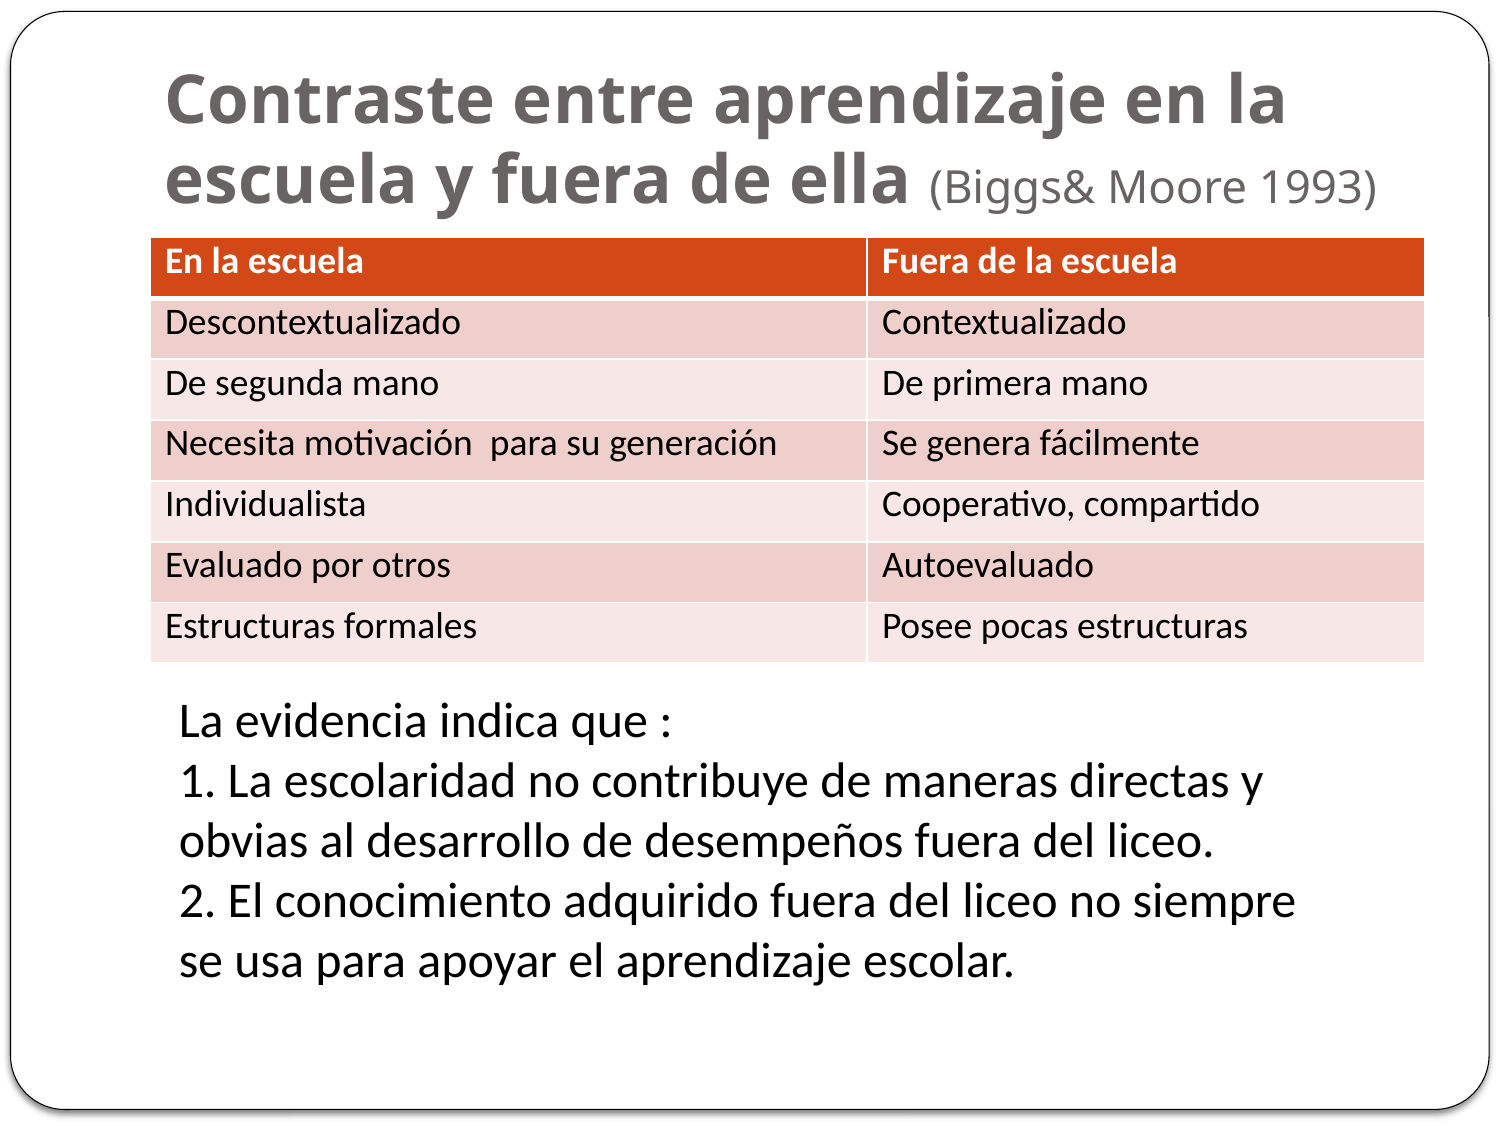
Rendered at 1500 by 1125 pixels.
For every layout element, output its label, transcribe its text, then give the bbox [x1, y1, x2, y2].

table_cell Estructuras formales [151, 603, 866, 662]
text_box La evidencia indica que : 1. La escolaridad no contribuye de maneras directas y obvias al desarrollo de desempeños fuera del liceo. 2. El conocimiento adquirido fuera del liceo no siempre se usa para apoyar el aprendizaje escolar. [164, 679, 1360, 995]
table_cell Se genera fácilmente [868, 421, 1424, 480]
table_cell Individualista [151, 482, 866, 541]
table_header En la escuela [151, 238, 866, 296]
table_cell Contextualizado [868, 301, 1424, 358]
table_cell Necesita motivación para su generación [151, 421, 866, 480]
table_cell Autoevaluado [868, 543, 1424, 602]
title Contraste entre aprendizaje en la escuela y fuera de ella (Biggs& Moore 1993) [150, 45, 1425, 233]
table_cell De primera mano [868, 360, 1424, 419]
table_cell De segunda mano [151, 360, 866, 419]
table_cell Descontextualizado [151, 301, 866, 358]
table_cell Cooperativo, compartido [868, 482, 1424, 541]
table_header Fuera de la escuela [868, 238, 1424, 296]
table_cell Posee pocas estructuras [868, 603, 1424, 662]
table_cell Evaluado por otros [151, 543, 866, 602]
